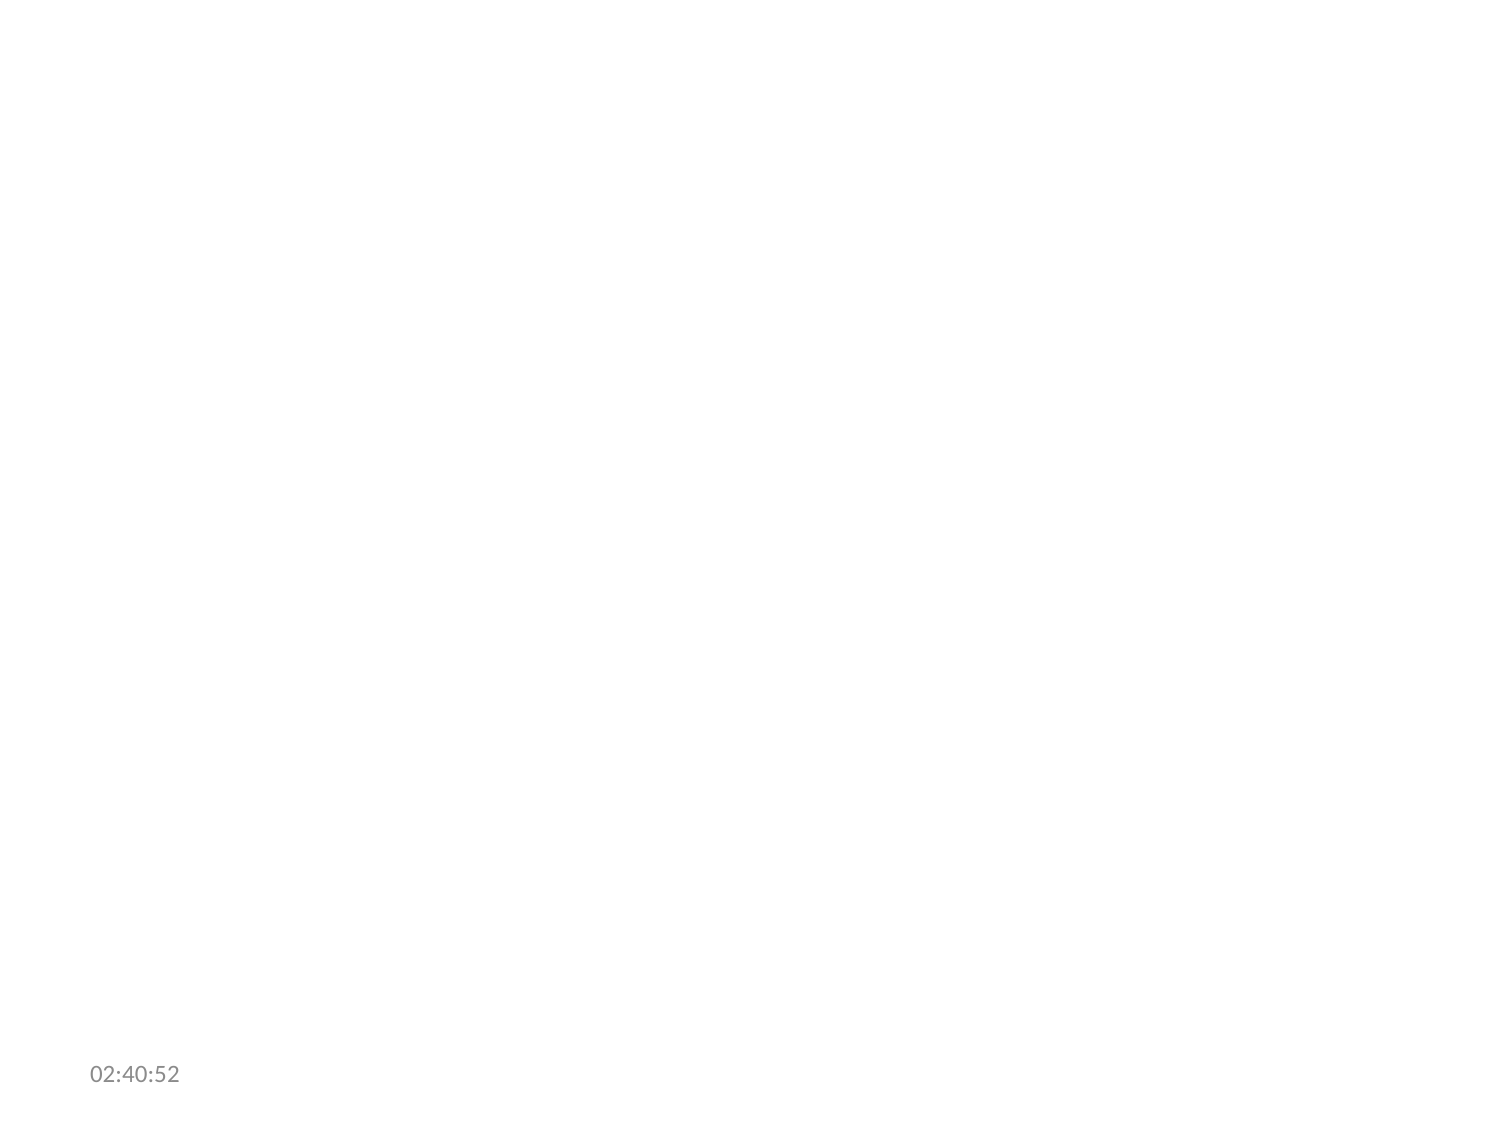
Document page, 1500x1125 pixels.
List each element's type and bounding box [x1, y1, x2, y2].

slide_number [75, 1042, 425, 1103]
